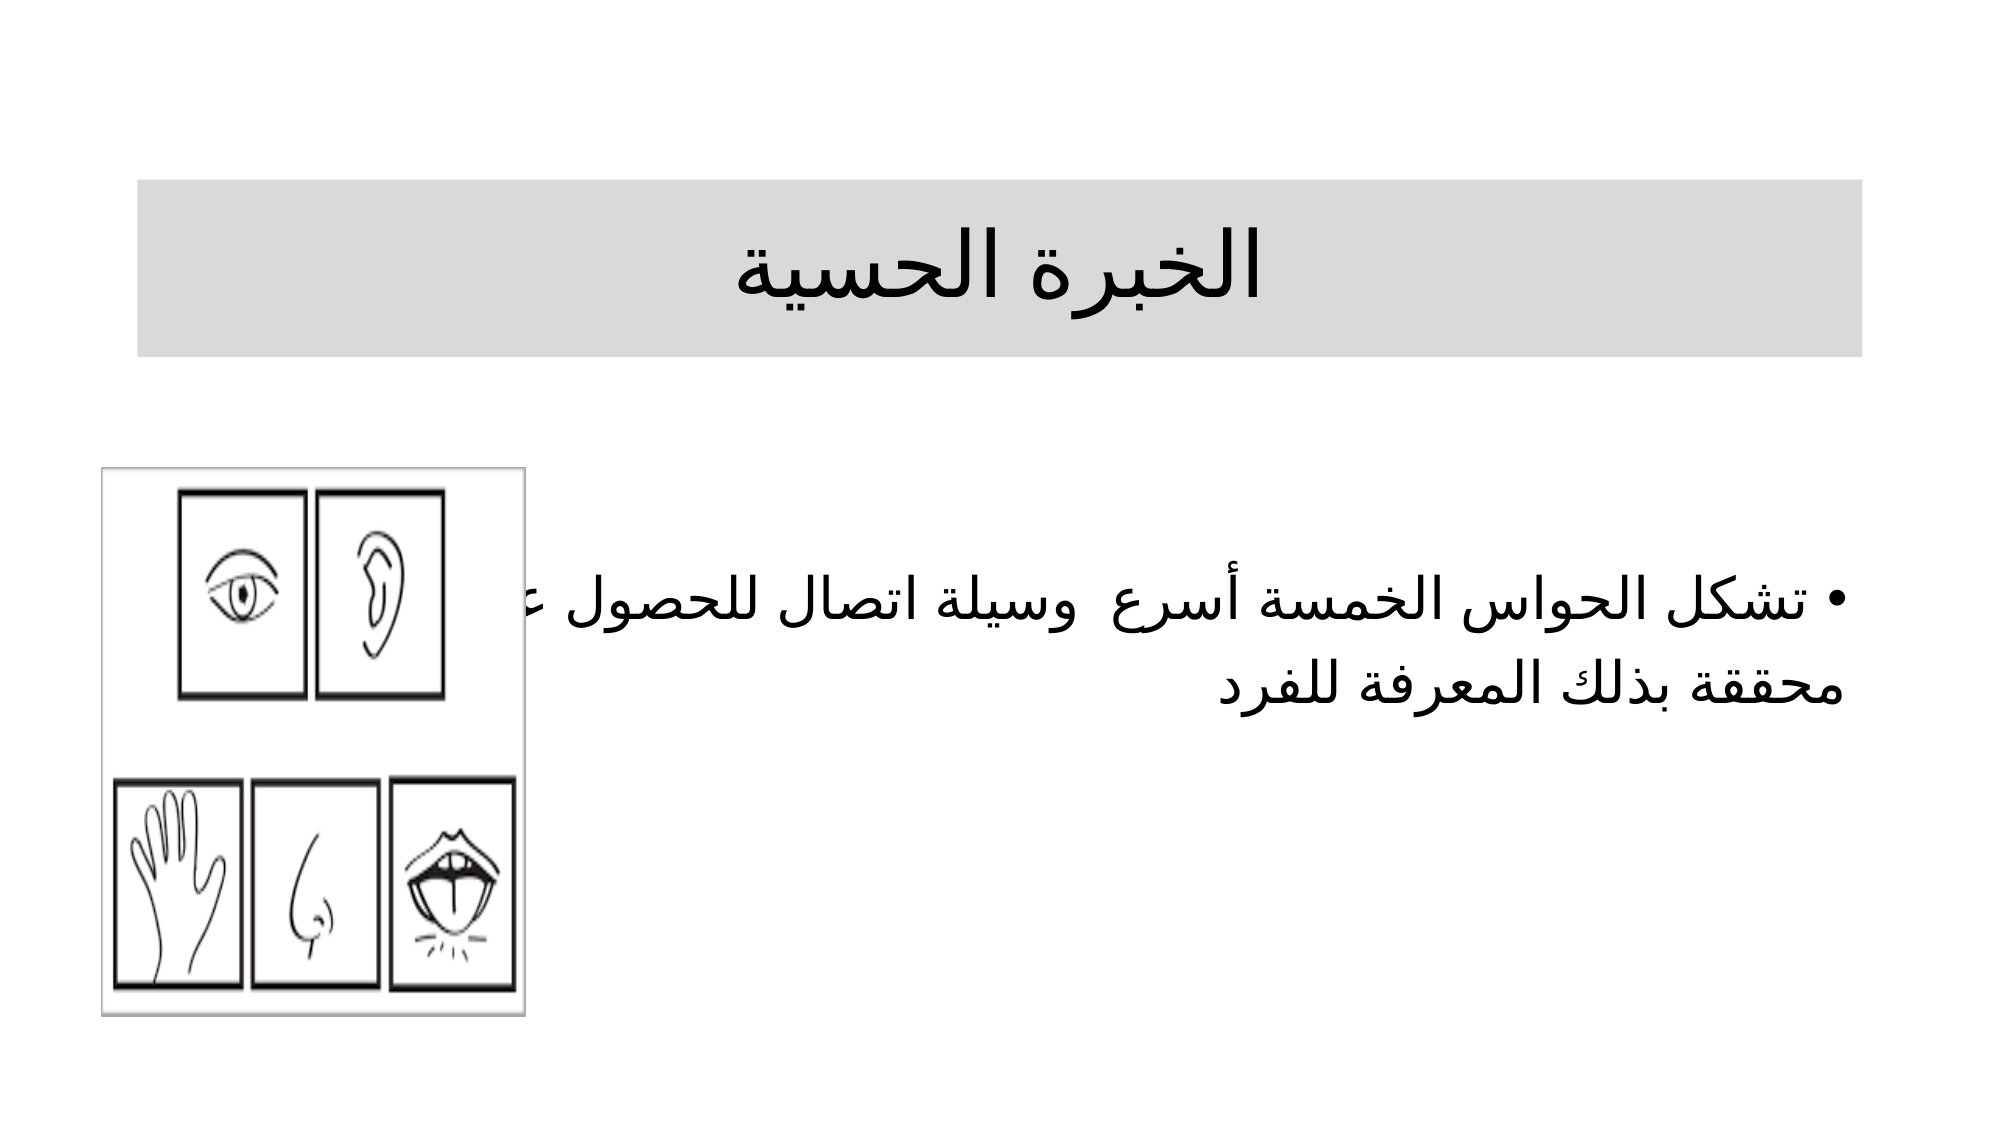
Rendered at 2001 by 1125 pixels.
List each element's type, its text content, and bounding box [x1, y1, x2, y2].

picture [101, 467, 526, 1018]
list تشكل الحواس الخمسة أسرع وسيلة اتصال للحصول على المعلومات محققة بذلك المعرفة للفرد [137, 386, 1863, 1014]
title الخبرة الحسية [137, 179, 1863, 357]
